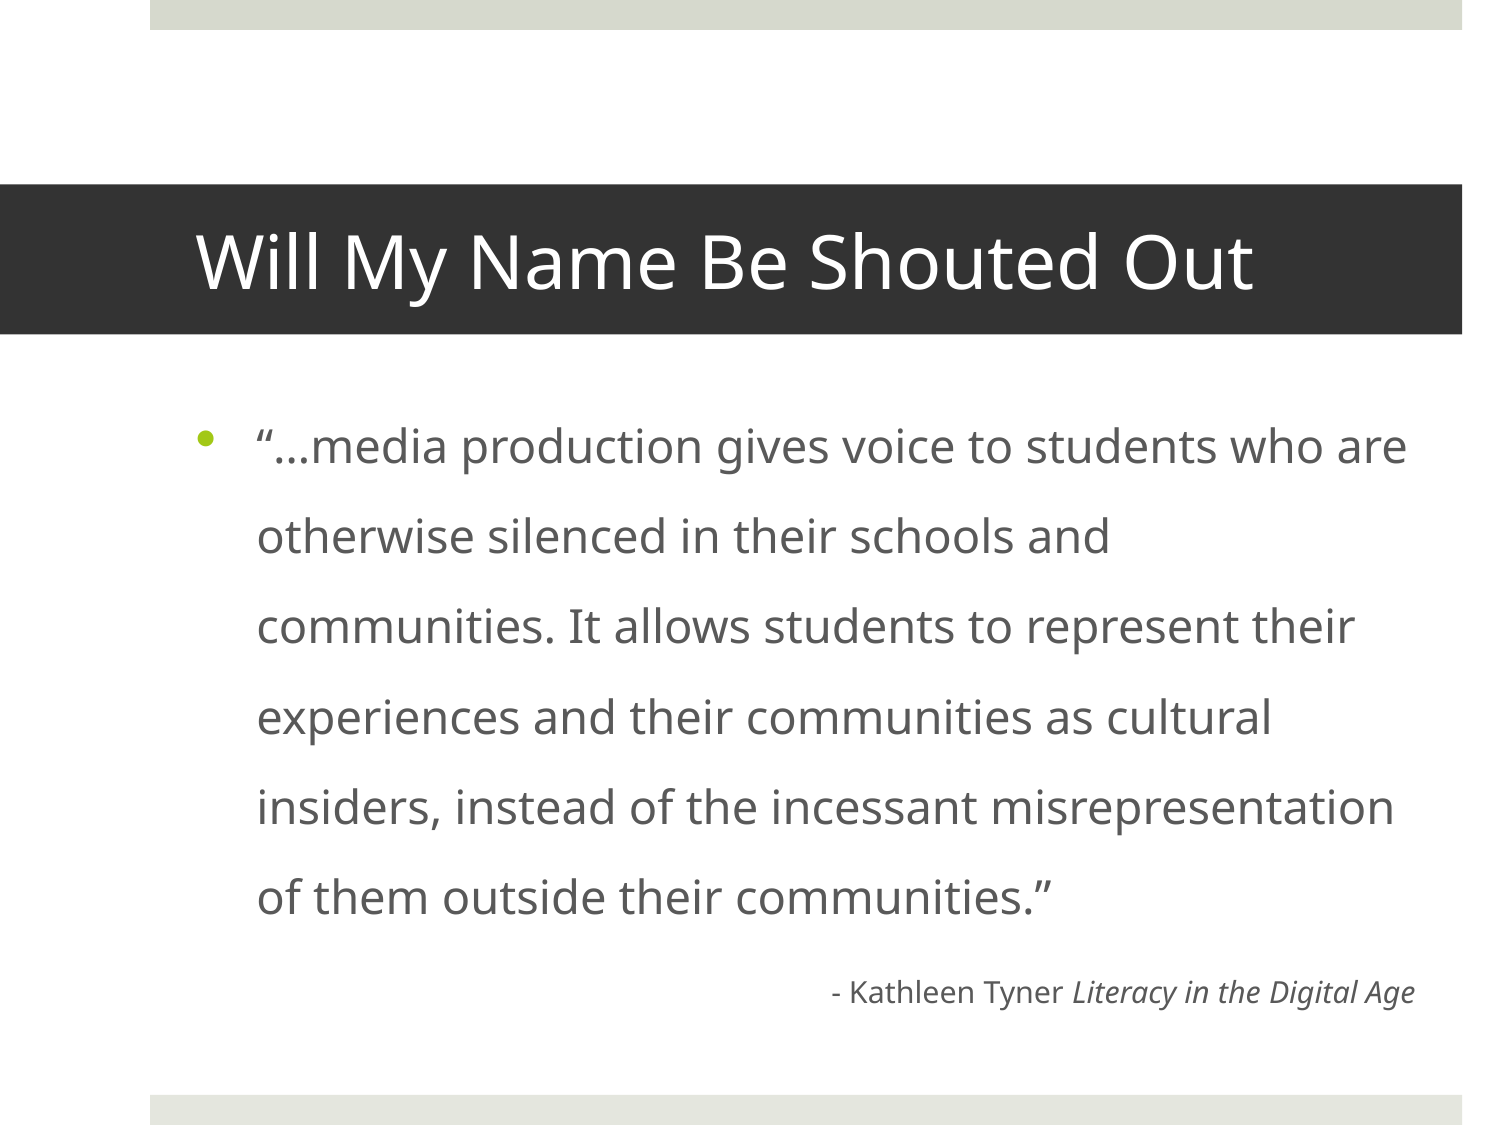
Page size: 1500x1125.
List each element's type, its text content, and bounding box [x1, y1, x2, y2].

title Will My Name Be Shouted Out [0, 184, 1463, 335]
list “…media production gives voice to students who are otherwise silenced in their schools and communities. It allows students to represent their experiences and their communities as cultural insiders, instead of the incessant misrepresentation of them outside their communities.” - Kathleen Tyner Literacy in the Digital Age [182, 375, 1432, 1028]
